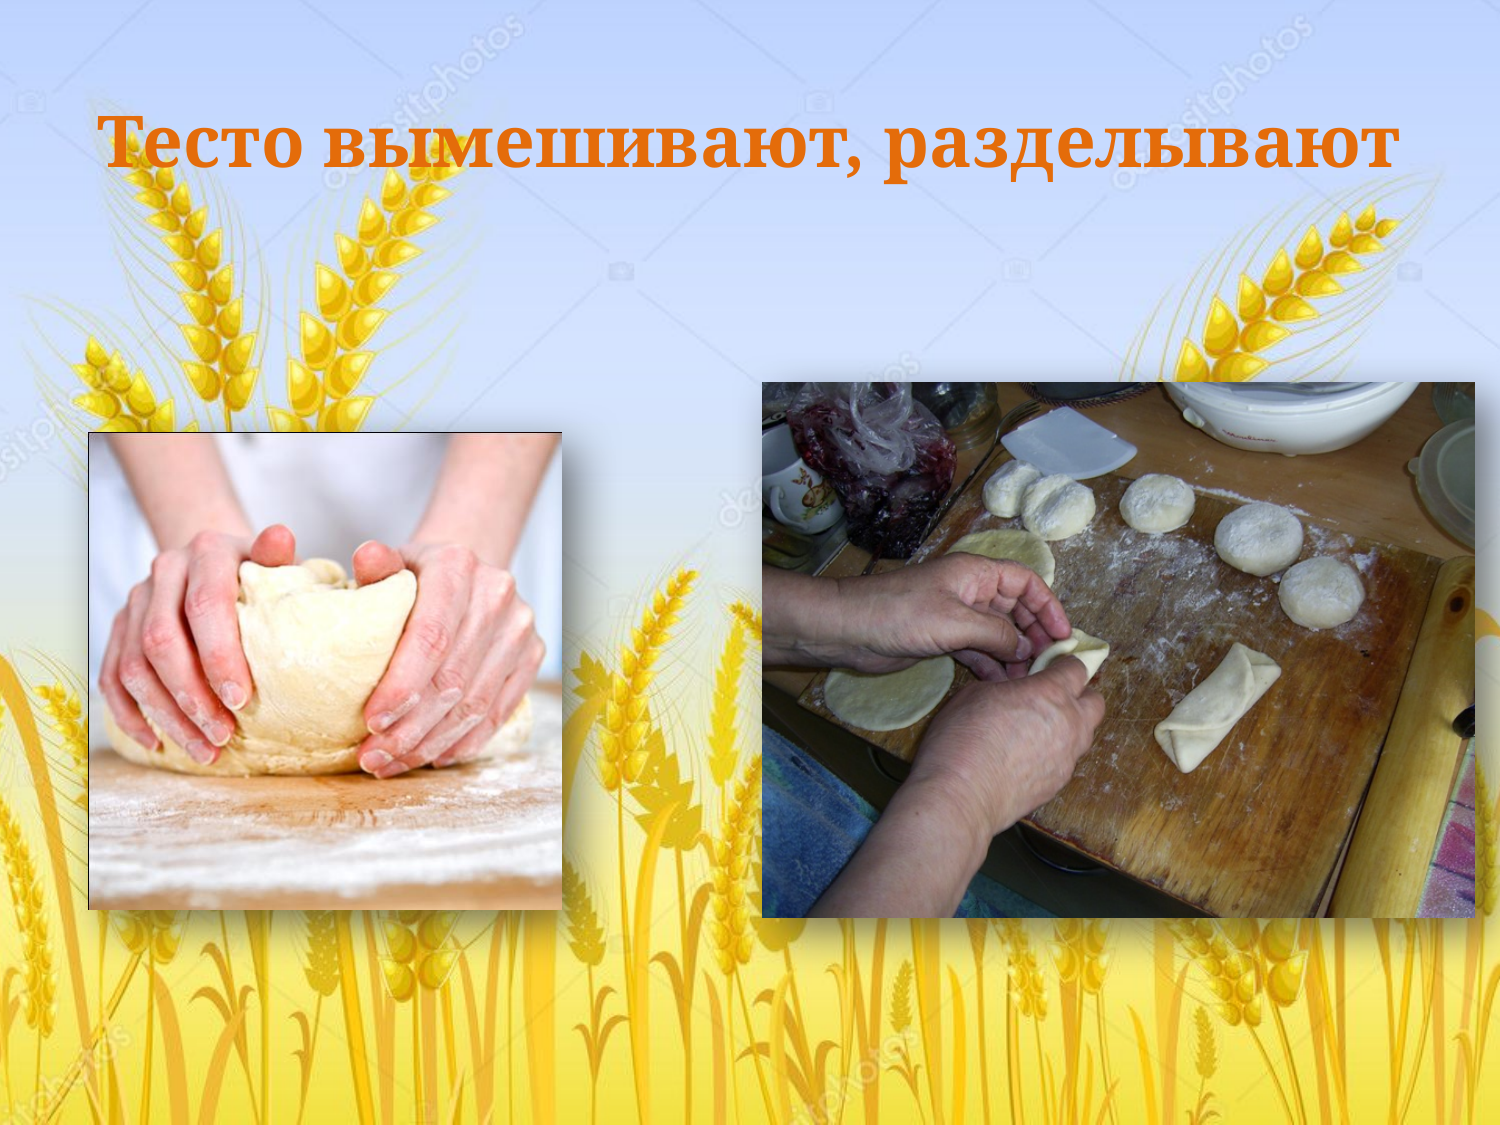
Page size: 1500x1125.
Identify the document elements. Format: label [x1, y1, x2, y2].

list [88, 432, 562, 910]
picture [0, 0, 1500, 1125]
